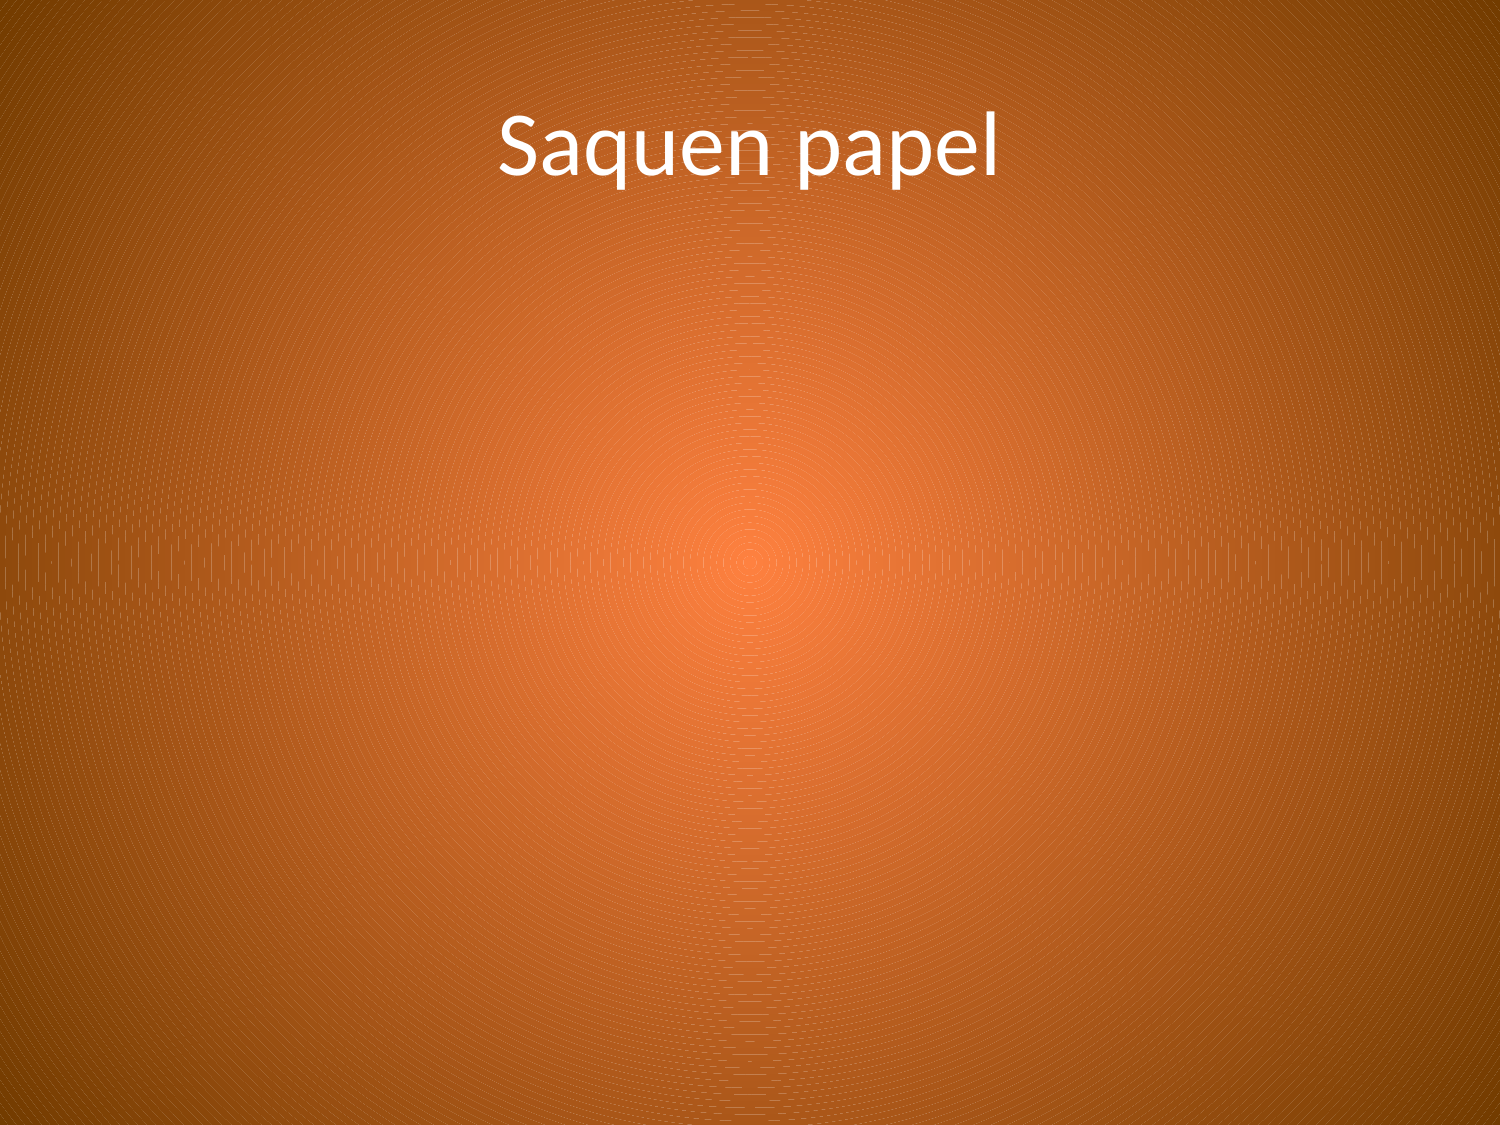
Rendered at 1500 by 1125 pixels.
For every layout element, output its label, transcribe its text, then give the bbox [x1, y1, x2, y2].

title Saquen papel [75, 45, 1425, 233]
